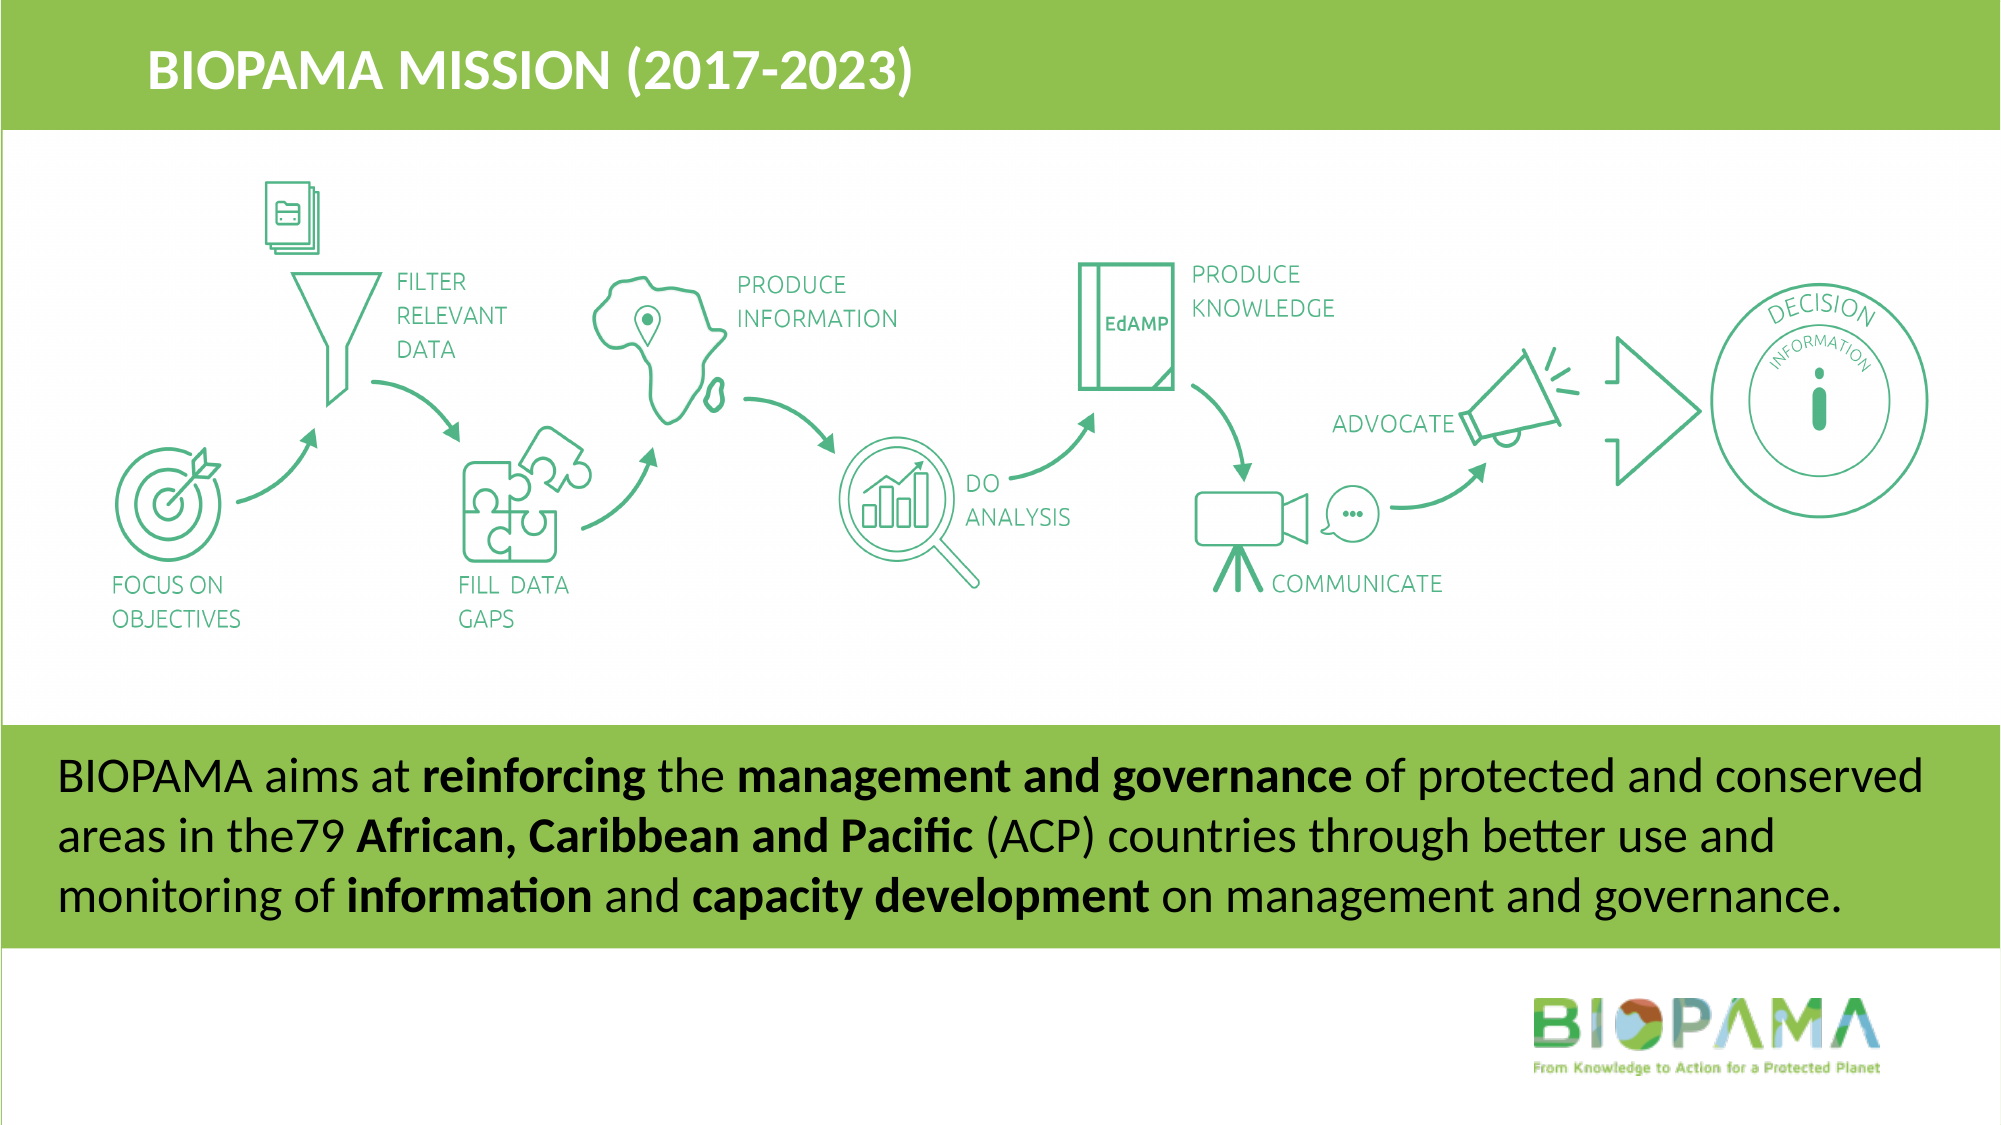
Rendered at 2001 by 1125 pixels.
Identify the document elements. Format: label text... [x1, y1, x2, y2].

text_box BIOPAMA aims at reinforcing the management and governance of protected and conserved areas in the79 African, Caribbean and Pacific (ACP) countries through better use and monitoring of information and capacity development on management and governance. [42, 735, 1987, 930]
text_box BIOPAMA MISSION (2017-2023) [133, 23, 931, 109]
picture [1534, 998, 1880, 1076]
picture [0, 130, 2001, 725]
